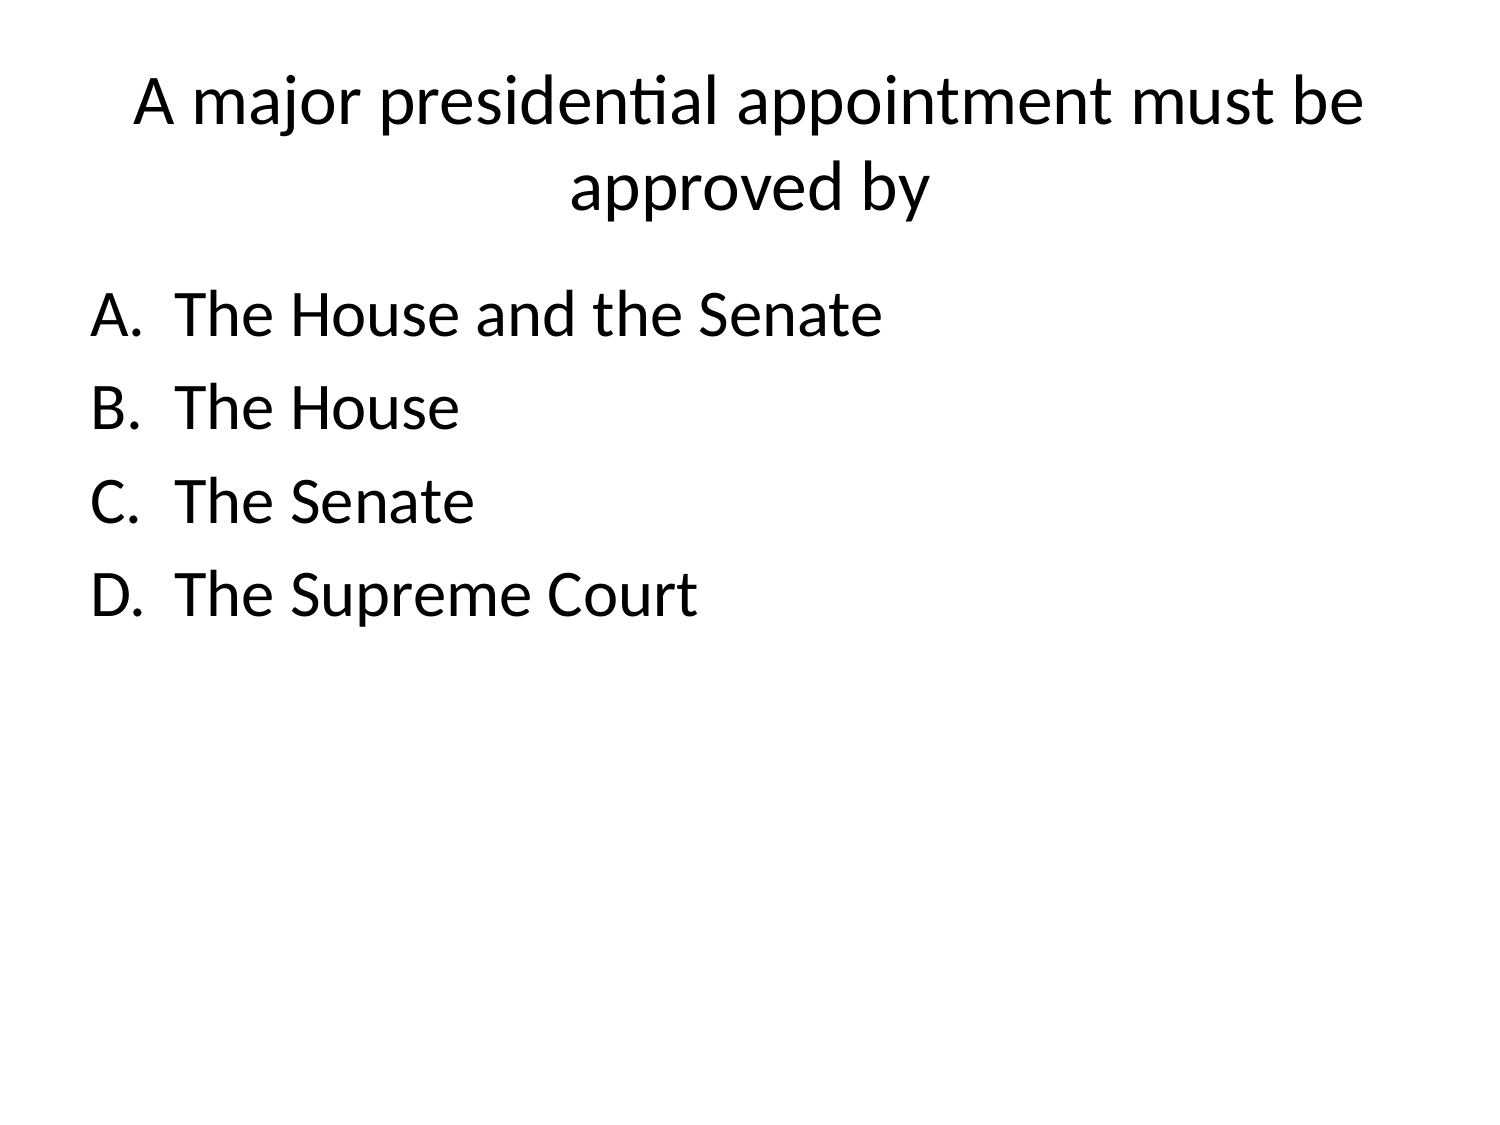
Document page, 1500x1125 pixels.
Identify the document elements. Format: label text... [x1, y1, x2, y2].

title A major presidential appointment must be approved by [0, 45, 1500, 233]
list The House and the Senate The House The Senate The Supreme Court [75, 262, 1425, 1005]
